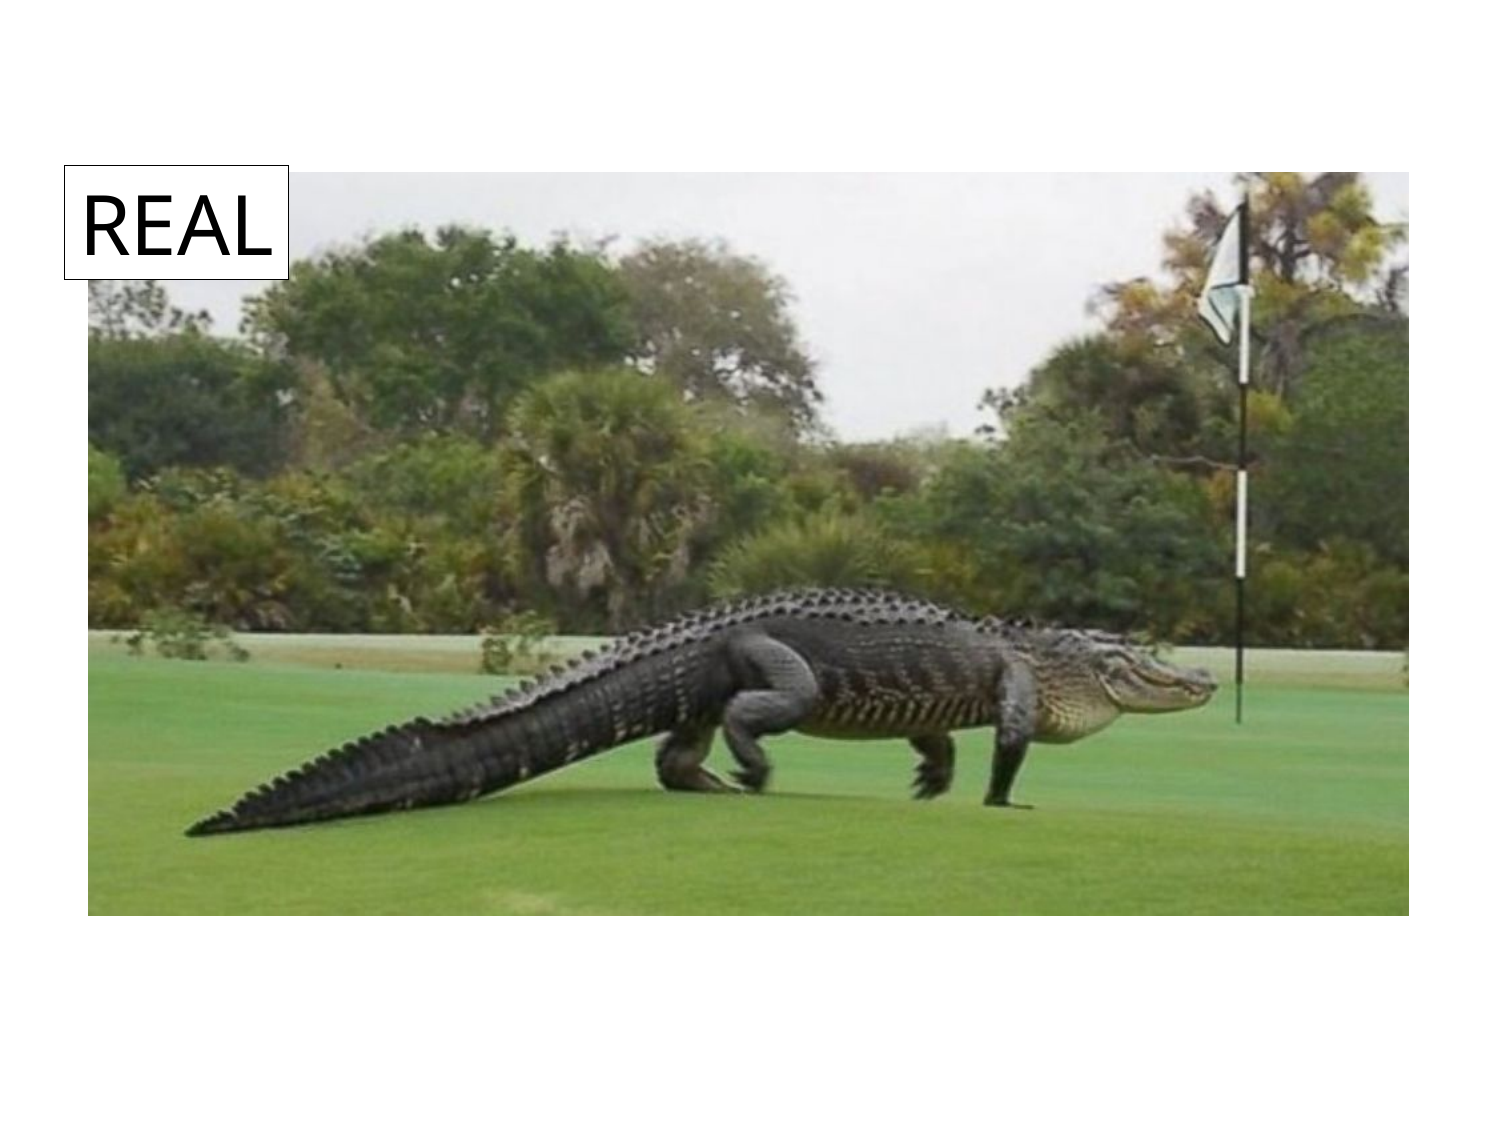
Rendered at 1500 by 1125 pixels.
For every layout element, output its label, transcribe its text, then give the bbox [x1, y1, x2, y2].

text_box REAL [64, 165, 289, 280]
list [88, 172, 1409, 916]
